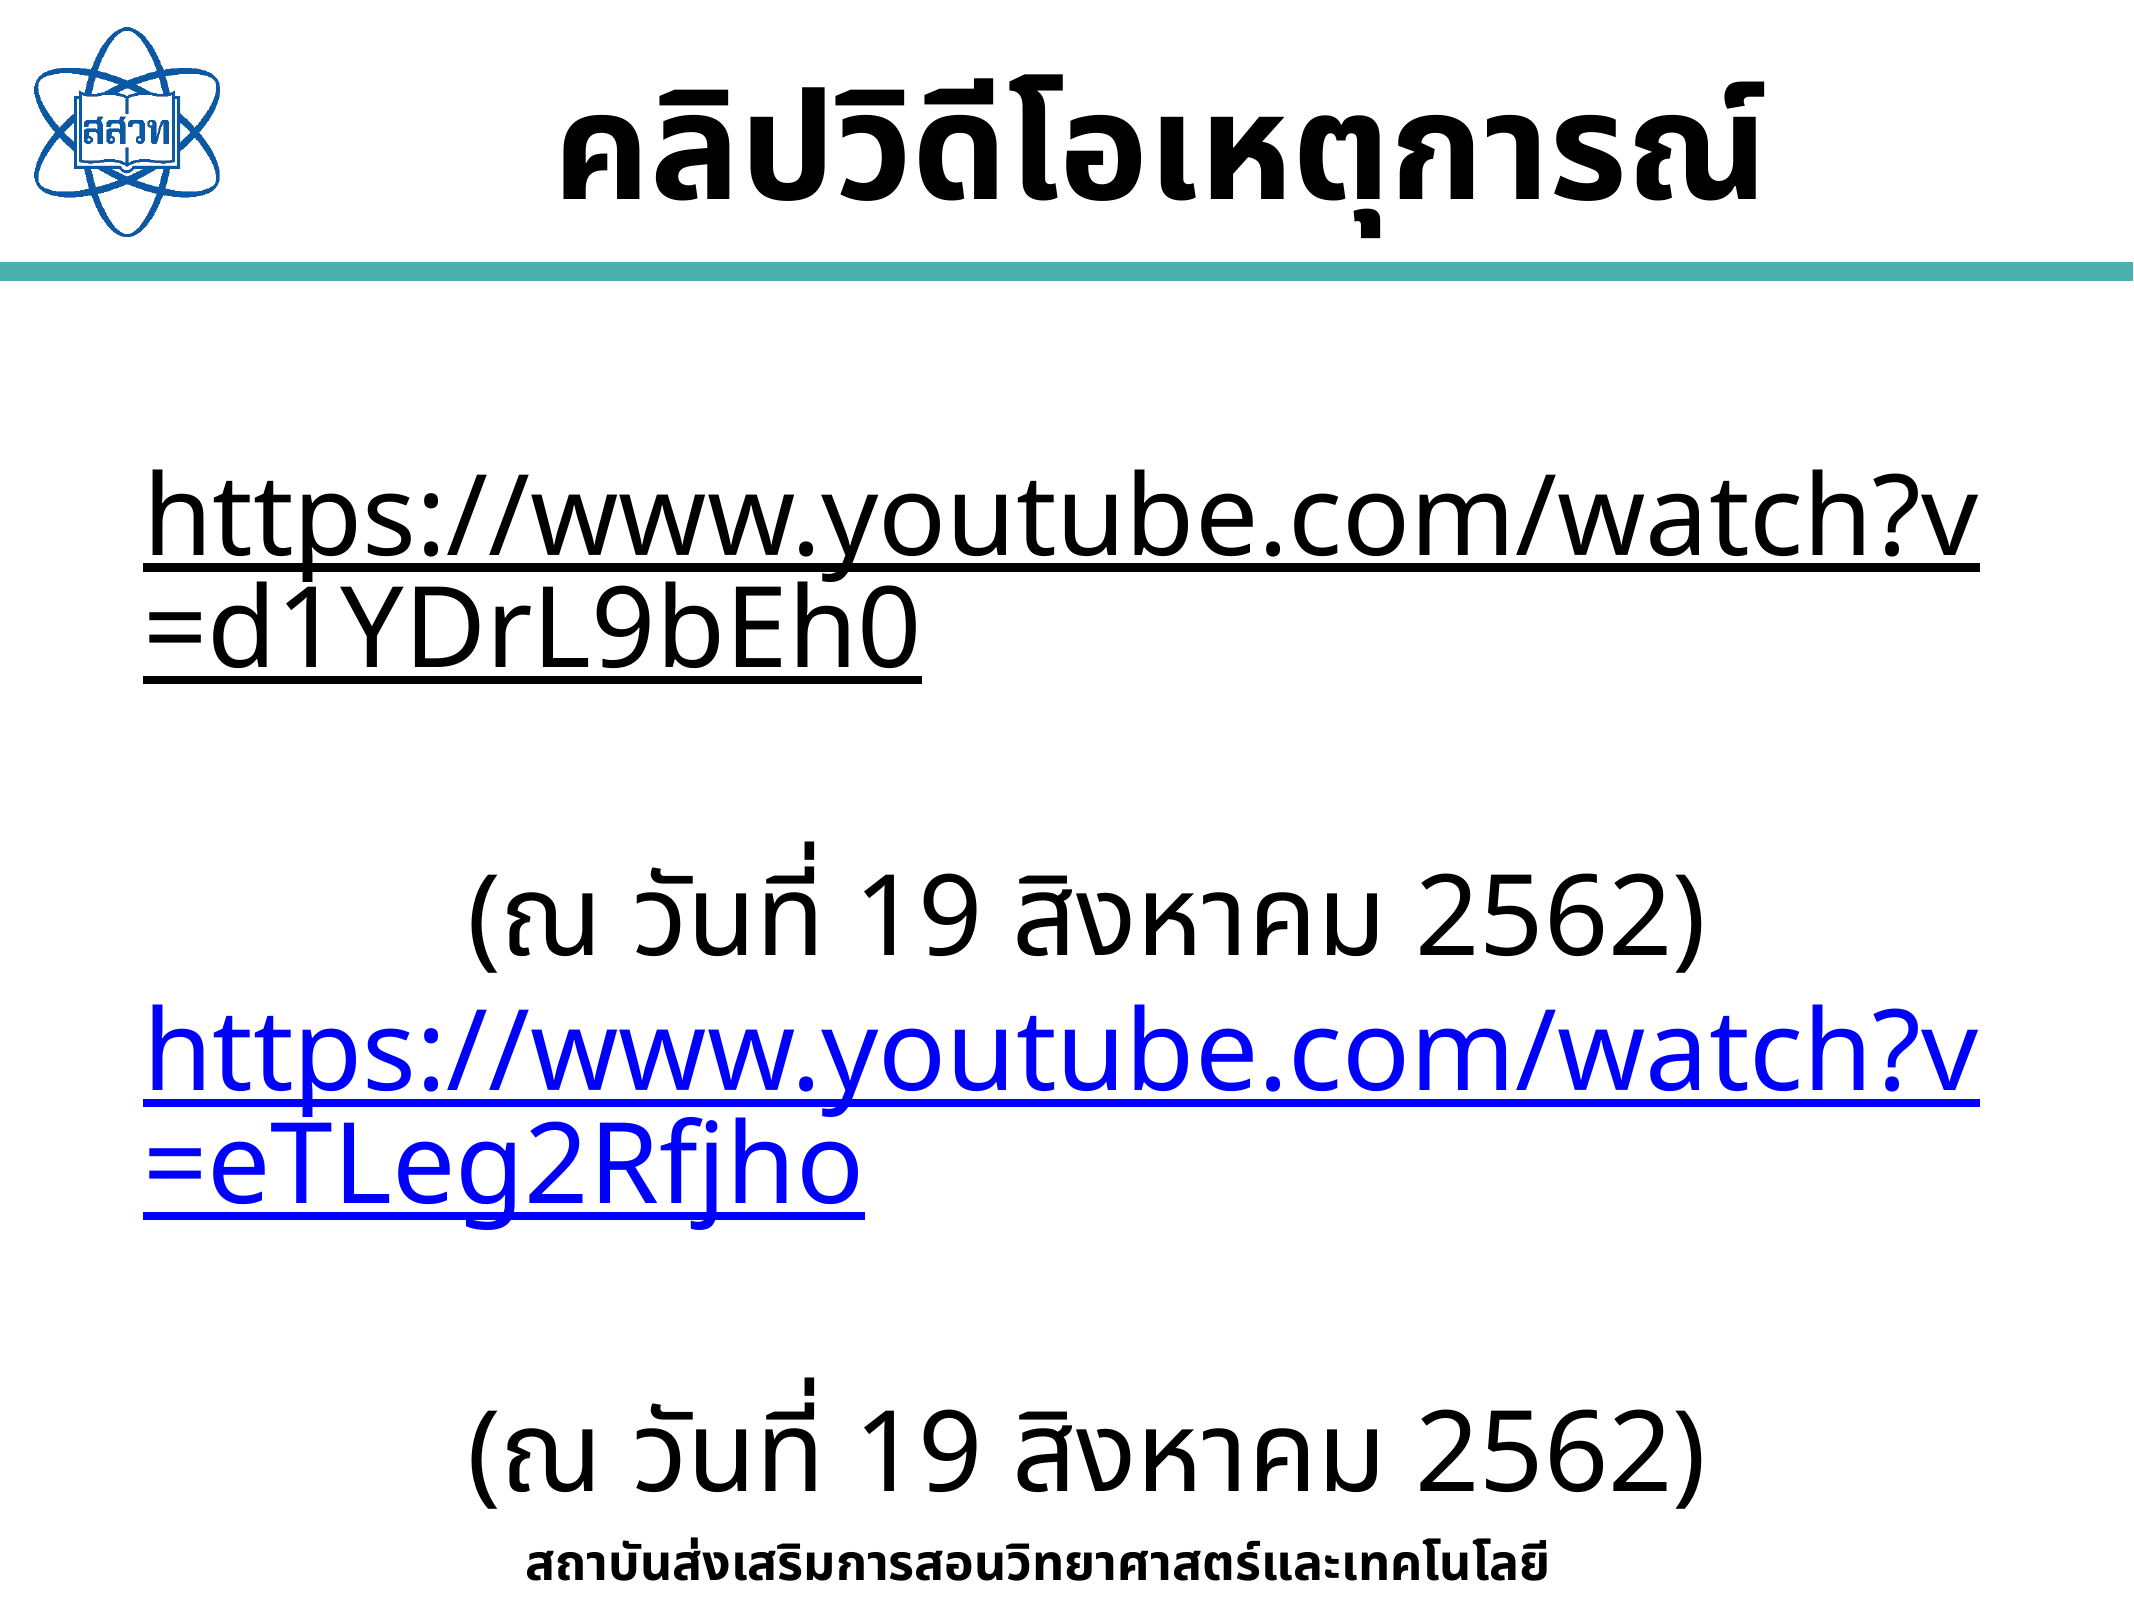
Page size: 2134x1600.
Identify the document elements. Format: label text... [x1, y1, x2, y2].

picture [33, 27, 220, 237]
text_box https://www.youtube.com/watch?v=d1YDrL9bEh0 (ณ วันที่ 19 สิงหาคม 2562) https://www.youtube.com/watch?v=eTLeg2Rfjho (ณ วันที่ 19 สิงหาคม 2562) [134, 434, 2039, 1298]
text_box สถาบันส่งเสริมการสอนวิทยาศาสตร์และเทคโนโลยี [74, 1522, 2002, 1589]
text_box คลิปวิดีโอเหตุการณ์ [259, 41, 2063, 238]
